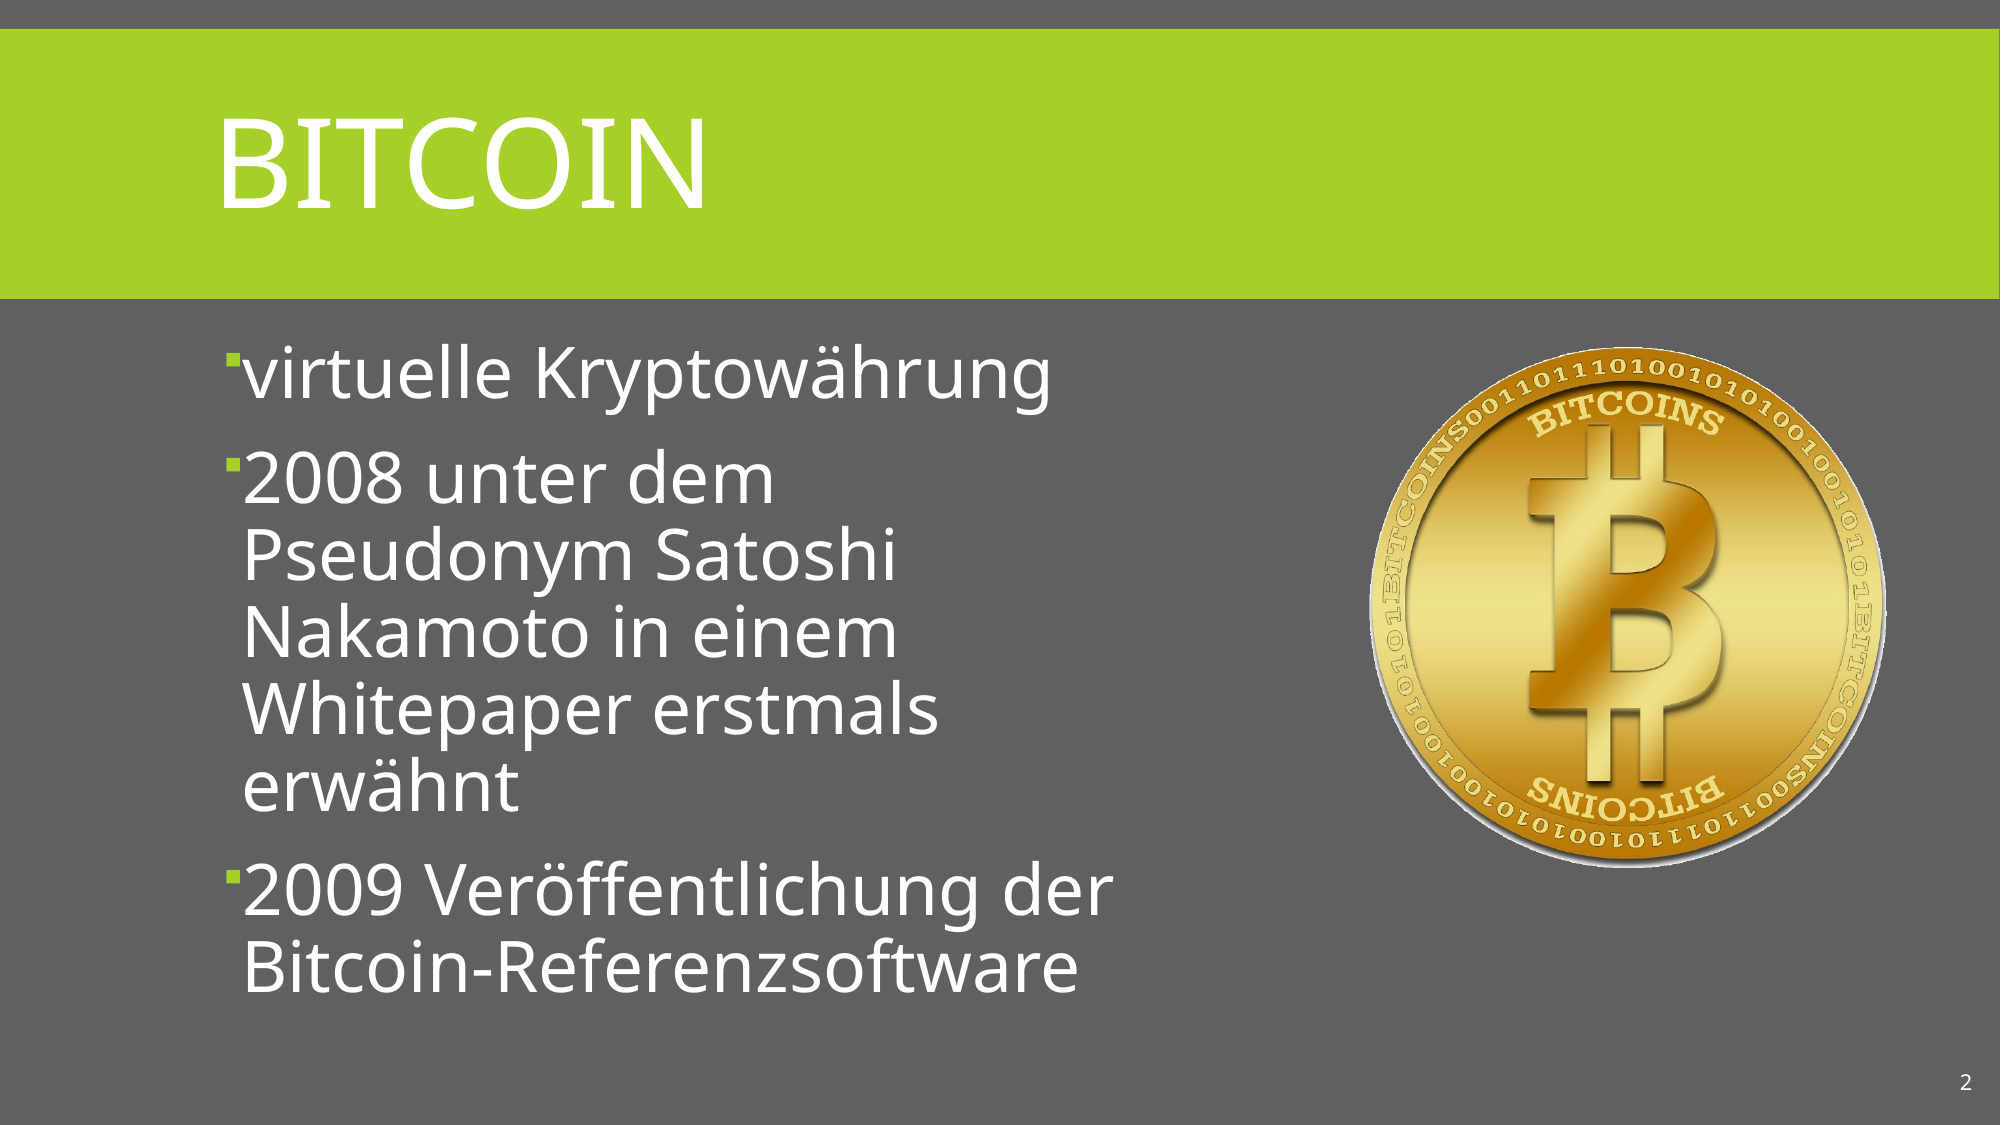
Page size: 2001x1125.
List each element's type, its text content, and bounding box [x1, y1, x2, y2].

slide_number 2 [1832, 1053, 1988, 1114]
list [1352, 329, 1898, 876]
list virtuelle Kryptowährung 2008 unter dem Pseudonym Satoshi Nakamoto in einem Whitepaper erstmals erwähnt 2009 Veröffentlichung der Bitcoin-Referenzsoftware [197, 329, 1191, 1020]
title Bitcoin [197, 46, 1803, 295]
